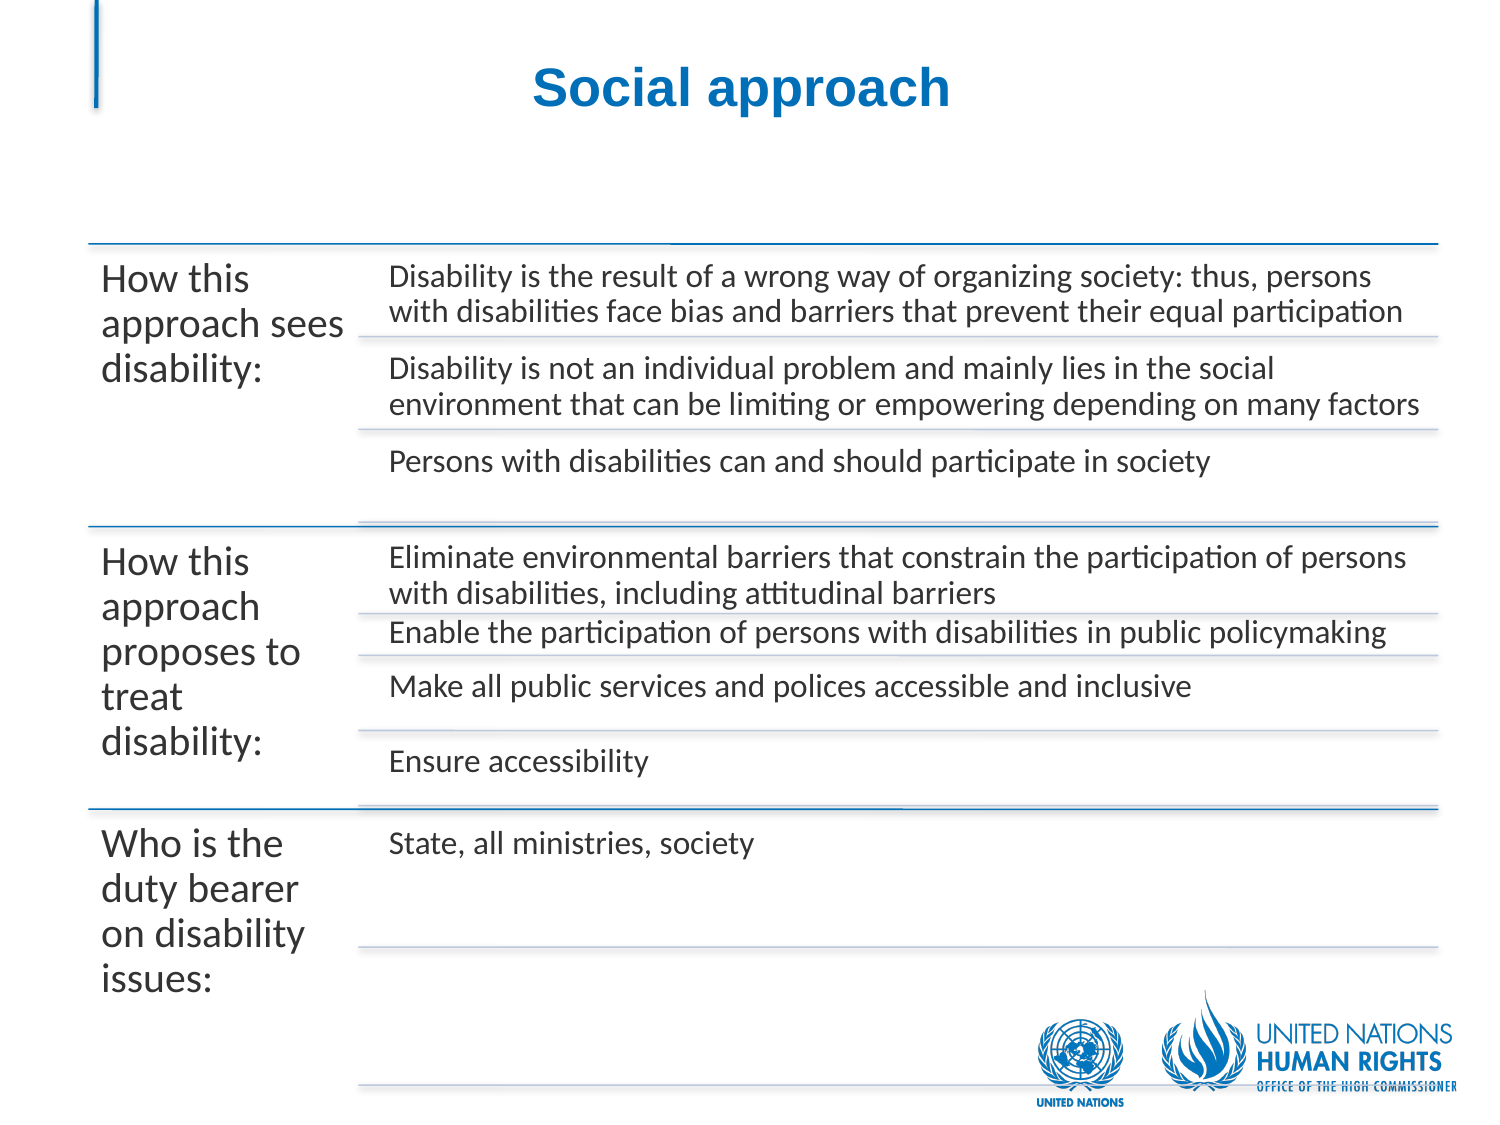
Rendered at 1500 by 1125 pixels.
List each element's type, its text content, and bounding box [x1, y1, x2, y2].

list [88, 243, 1439, 1093]
title Social approach [121, 45, 1363, 224]
picture [1037, 990, 1457, 1107]
